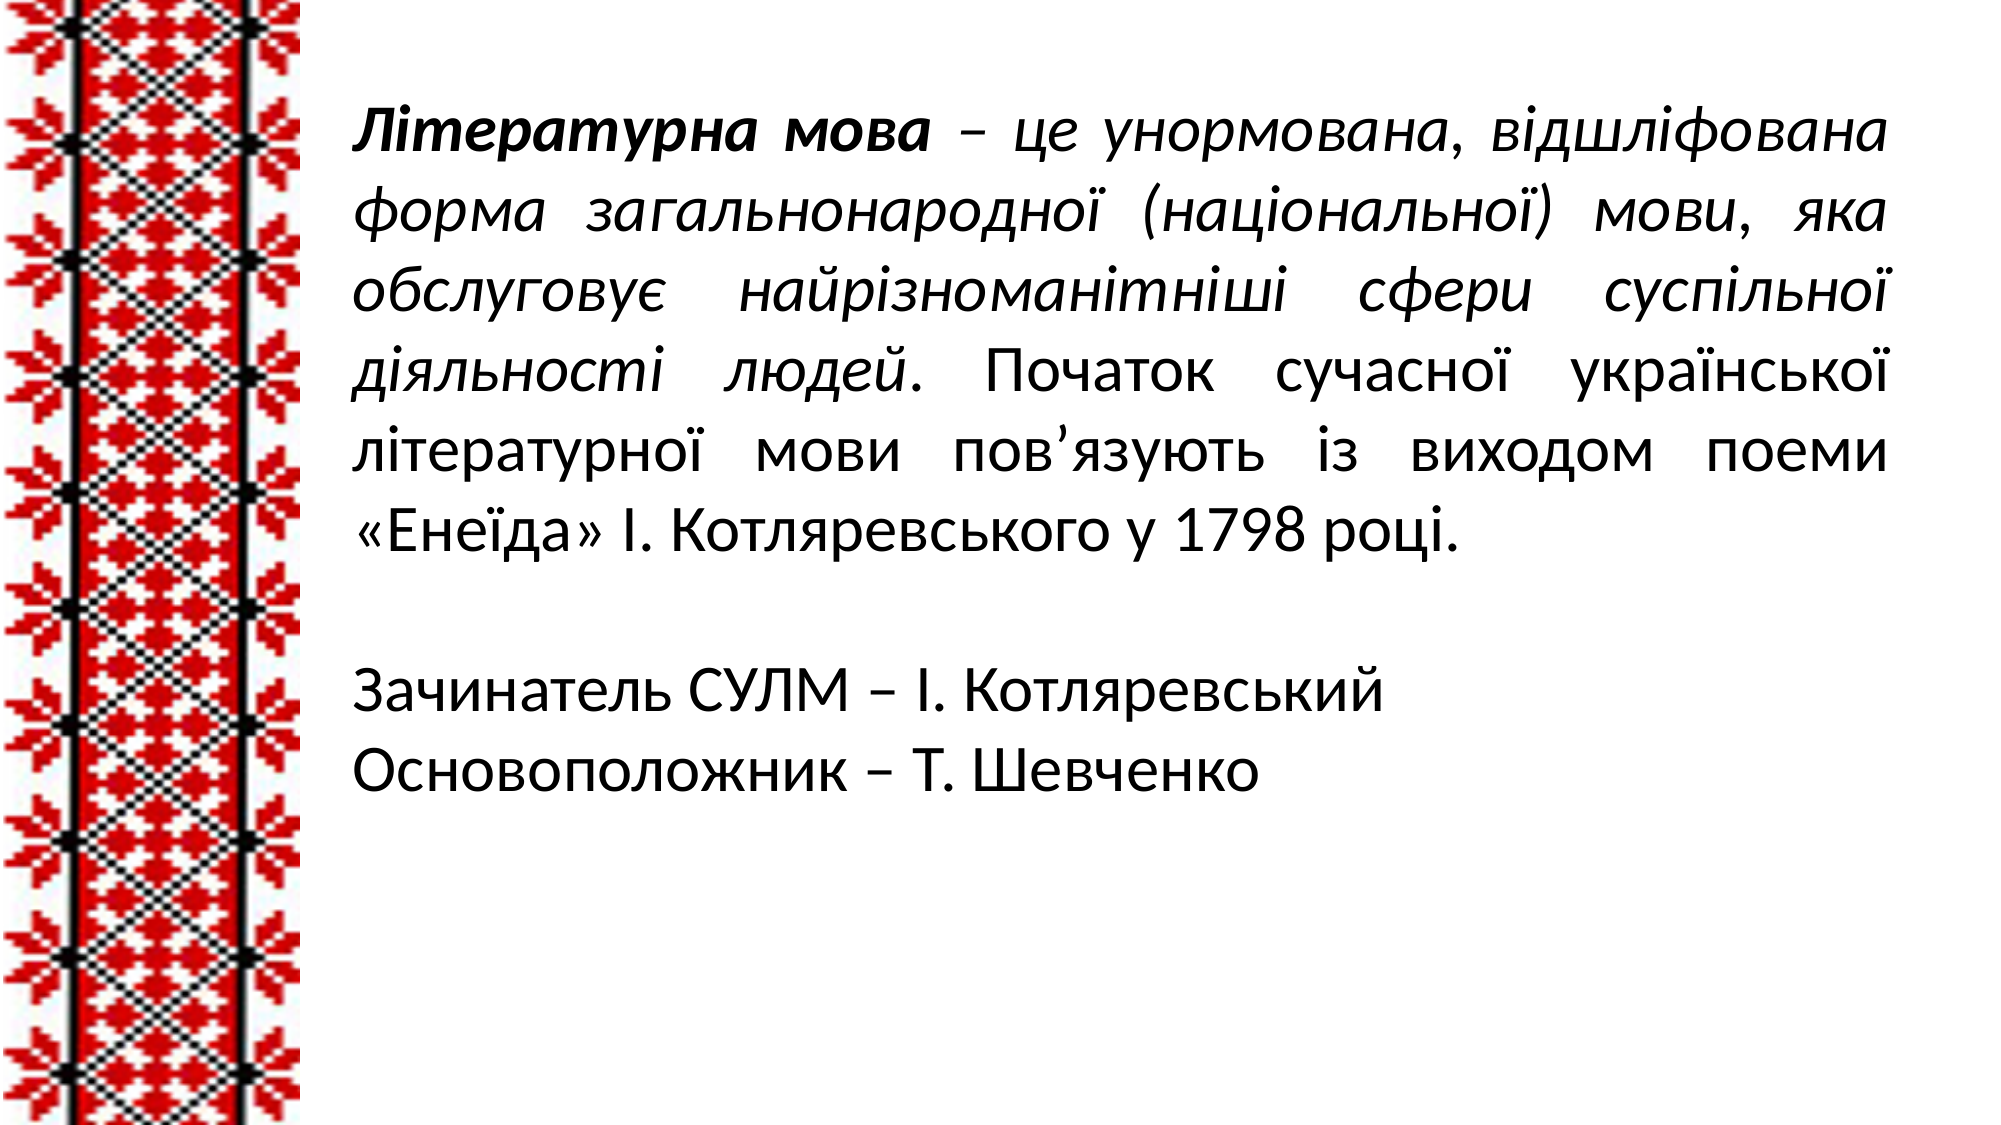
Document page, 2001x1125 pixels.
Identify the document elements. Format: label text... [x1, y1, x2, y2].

picture [3, 0, 300, 1125]
text_box Літературна мова – це унормована, відшліфована форма загальнонародної (національної) мови, яка обслуговує найрізноманітніші сфери суспільної діяльності людей. Початок сучасної української літературної мови пов’язують із виходом поеми «Енеїда» І. Котляревського у 1798 році. Зачинатель СУЛМ – І. Котляревський Основоположник – Т. Шевченко [338, 77, 1906, 813]
